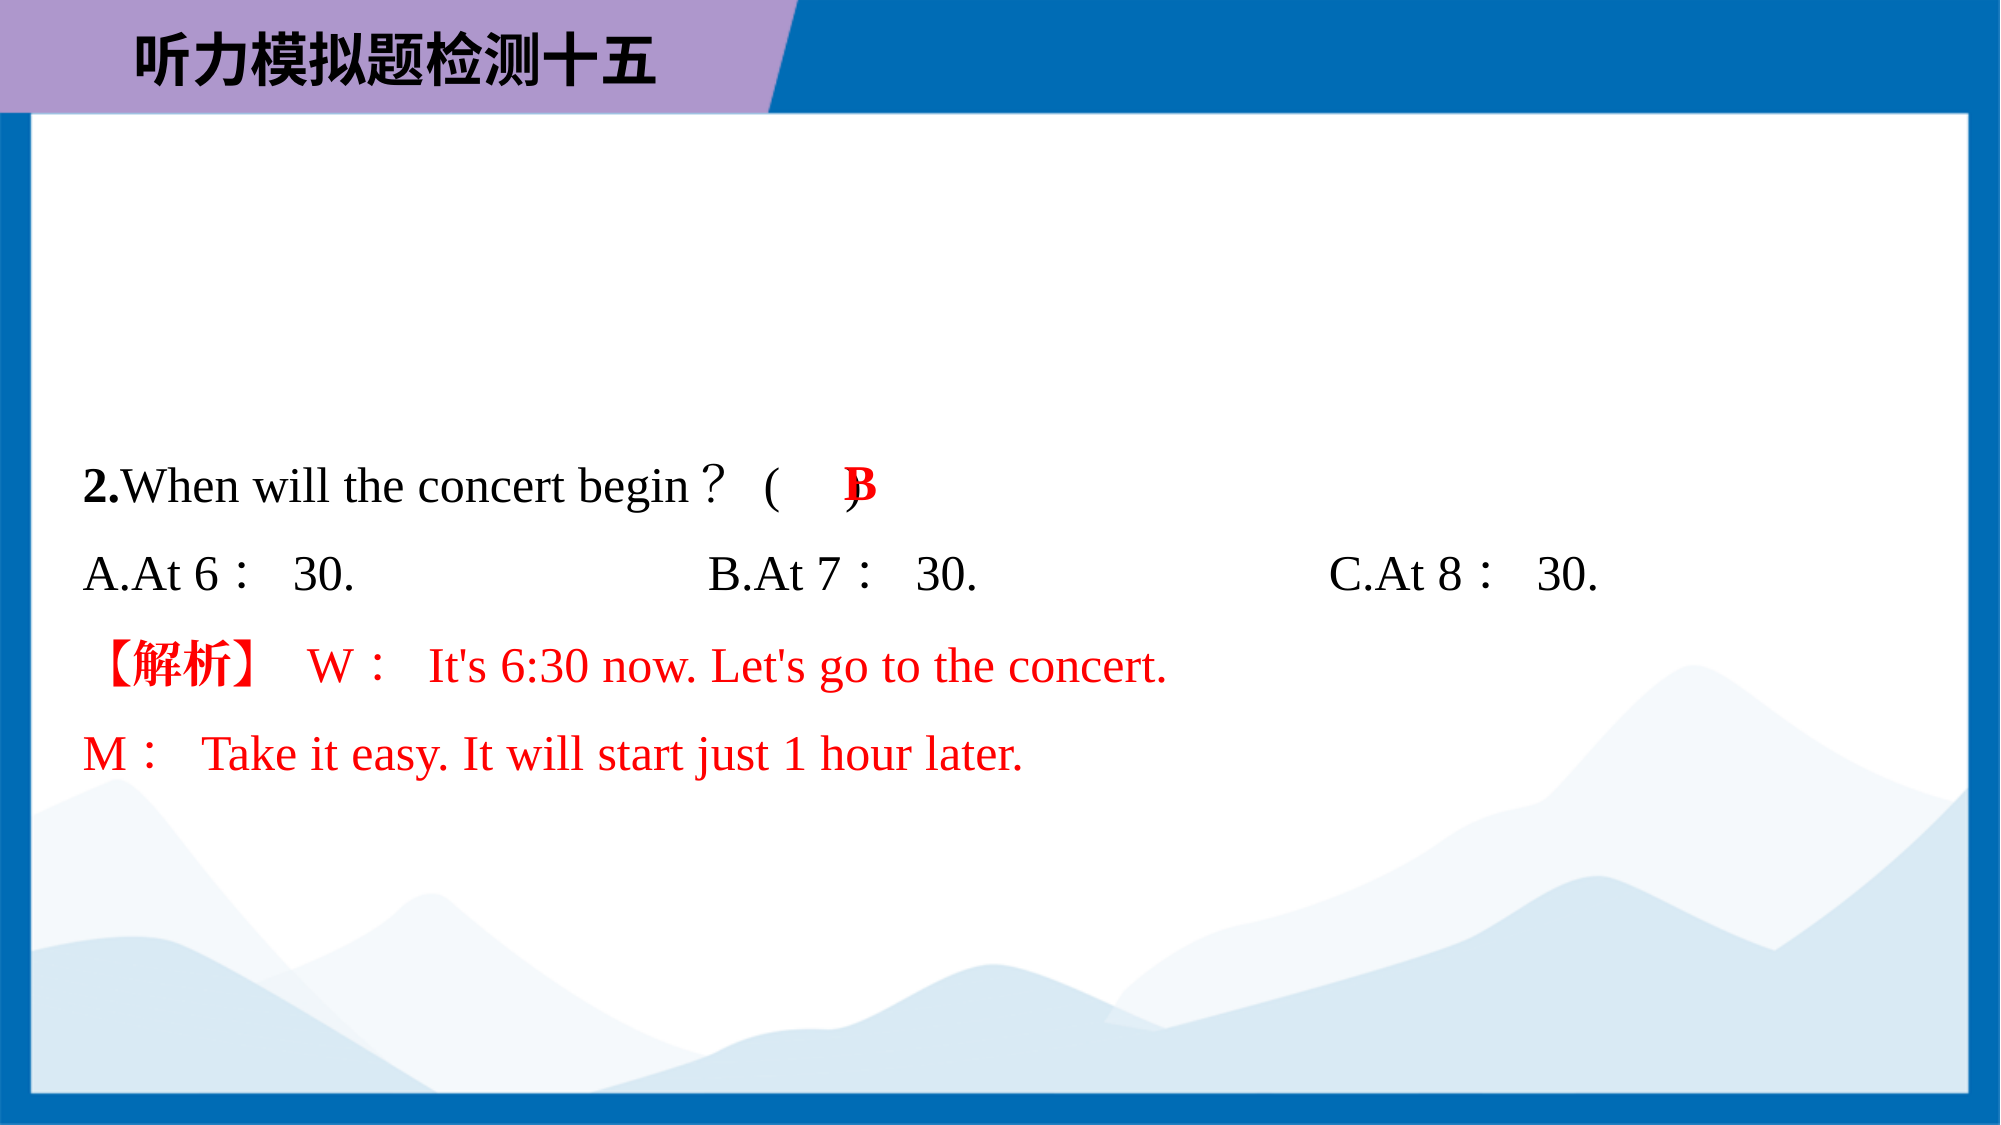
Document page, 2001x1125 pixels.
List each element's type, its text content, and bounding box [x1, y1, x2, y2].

text_box B [825, 423, 896, 502]
text_box 2.When will the concert begin？( ) [82, 424, 1917, 503]
picture [0, 0, 2000, 1125]
text_box 【解析】 W：It's 6:30 now. Let's go to the concert. M：Take it easy. It will start just 1 hour later. [82, 601, 1917, 771]
text_box A.At 6：30. B.At 7：30. C.At 8：30. [82, 512, 1917, 591]
